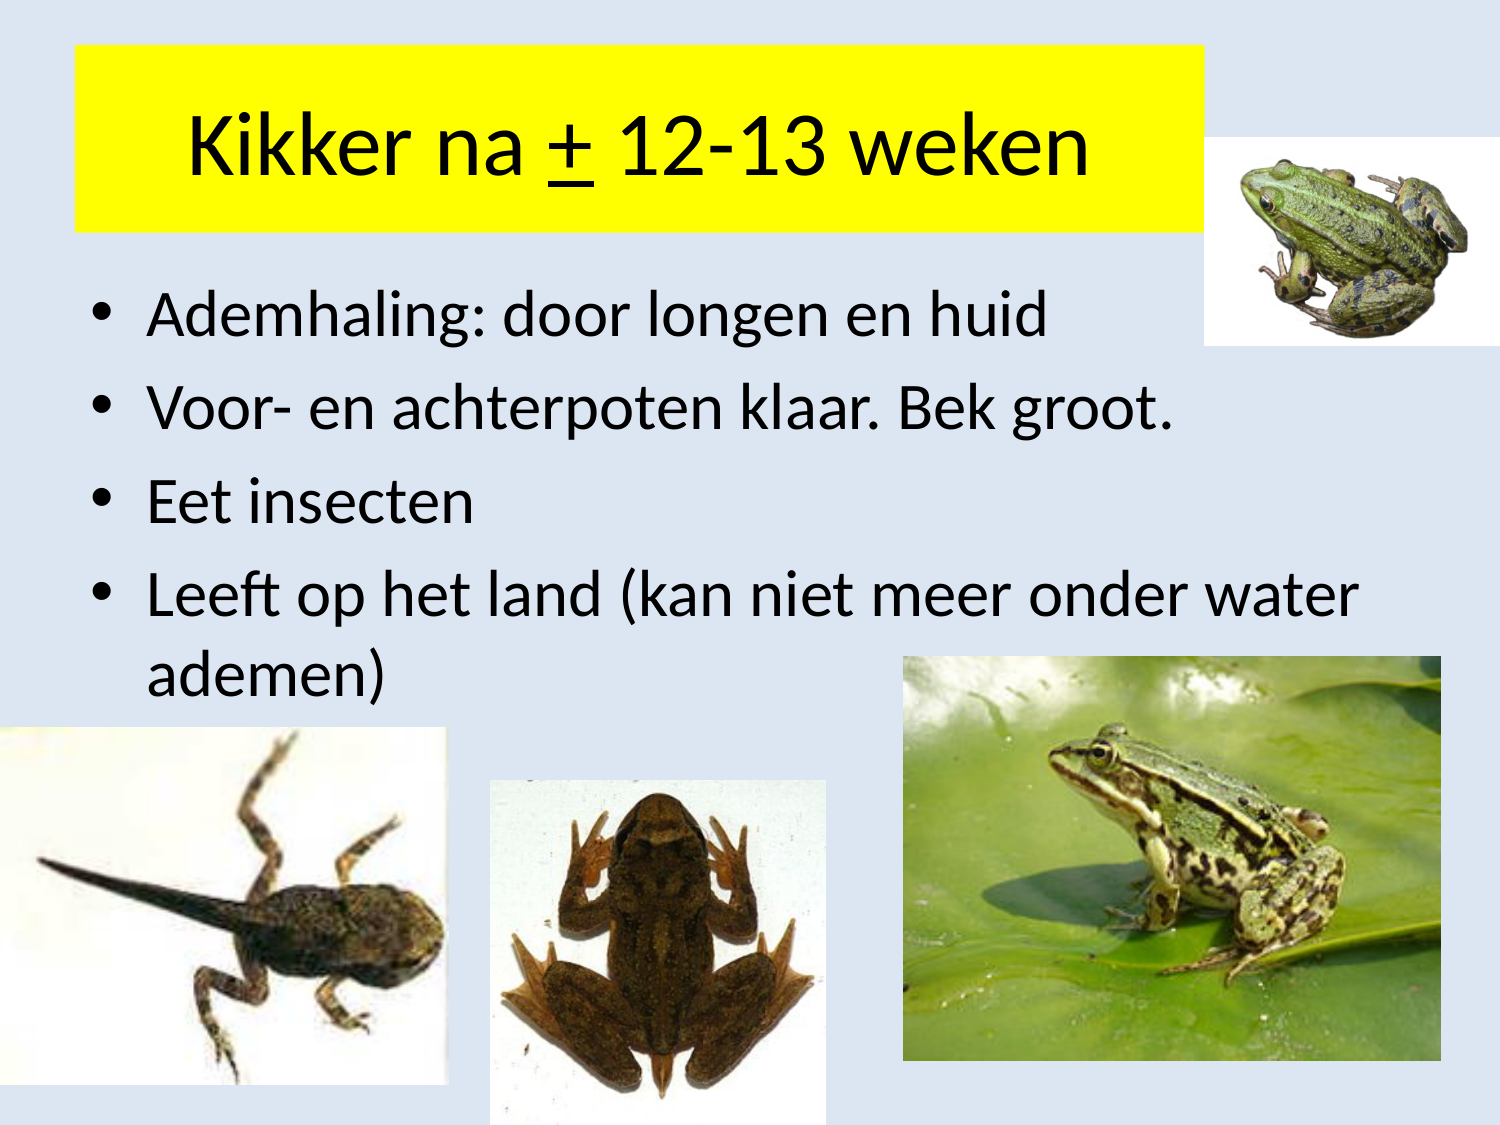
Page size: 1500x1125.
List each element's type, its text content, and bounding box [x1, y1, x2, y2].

picture [903, 656, 1442, 1062]
picture [489, 780, 826, 1125]
list Ademhaling: door longen en huid Voor- en achterpoten klaar. Bek groot. Eet insecten Leeft op het land (kan niet meer onder water ademen) [75, 262, 1425, 1005]
picture [1204, 136, 1500, 346]
picture [0, 727, 450, 1085]
title Kikker na + 12-13 weken [75, 45, 1205, 233]
